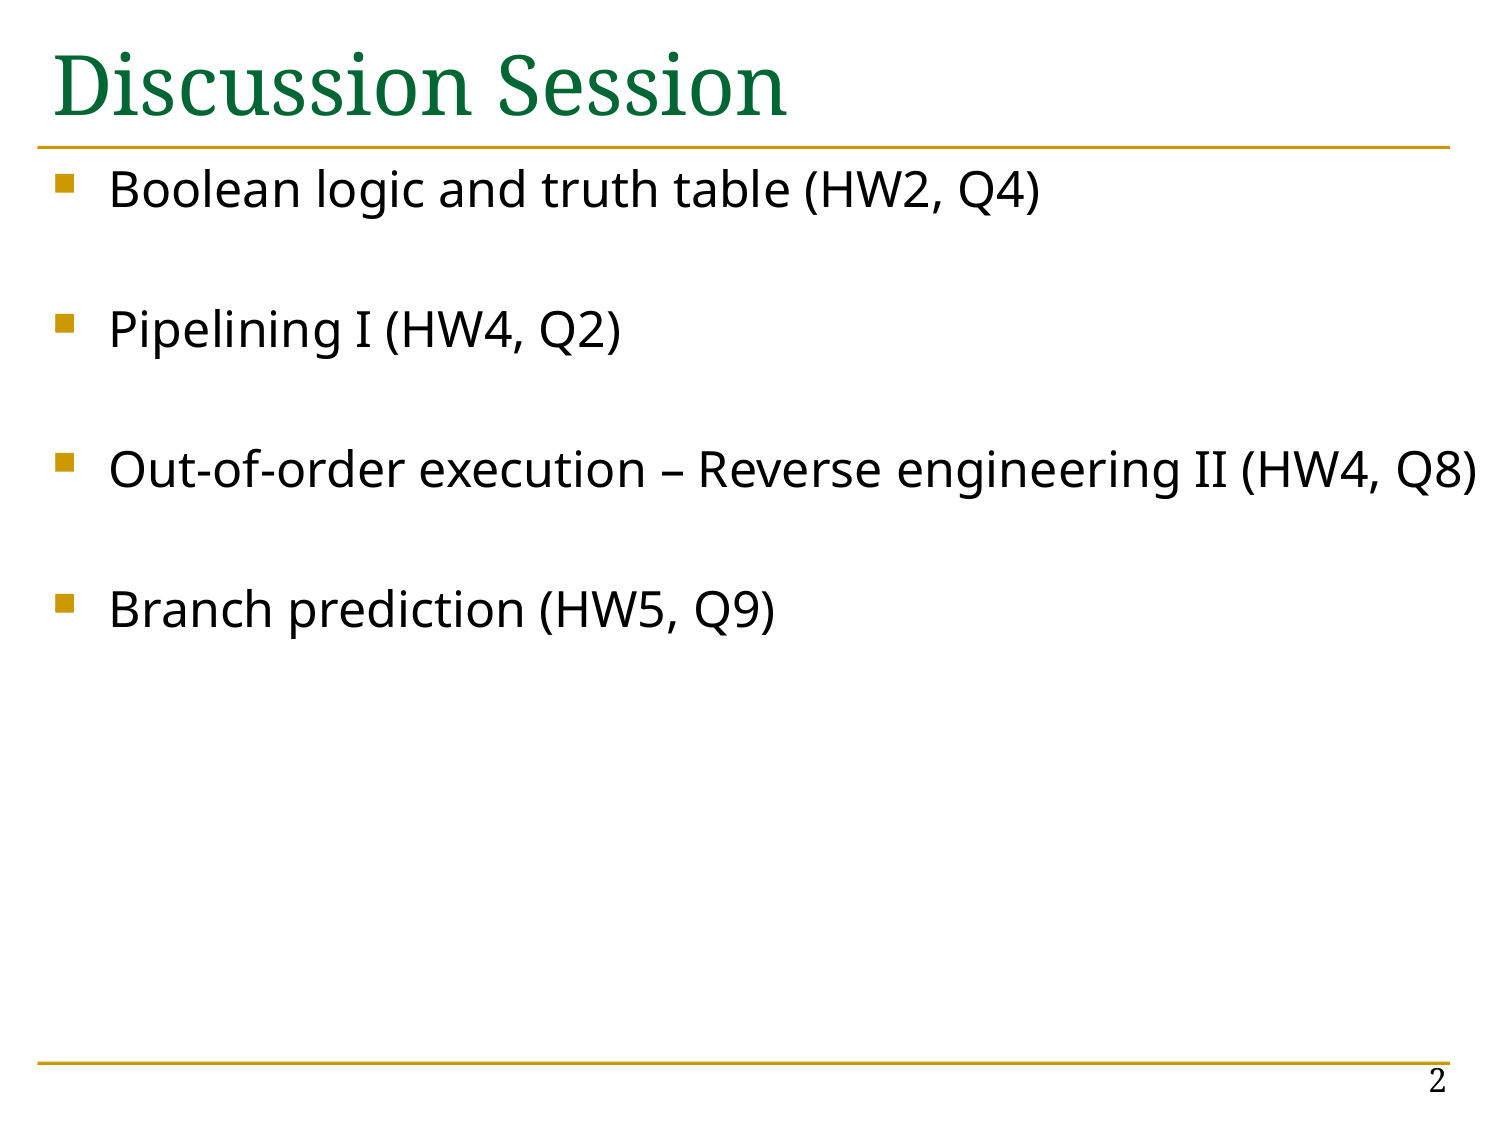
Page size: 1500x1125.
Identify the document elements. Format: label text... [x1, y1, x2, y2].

title Discussion Session [37, 24, 1450, 149]
slide_number 2 [1111, 1036, 1462, 1112]
list Boolean logic and truth table (HW2, Q4) Pipelining I (HW4, Q2) Out-of-order execution – Reverse engineering II (HW4, Q8) Branch prediction (HW5, Q9) [37, 149, 1500, 1063]
